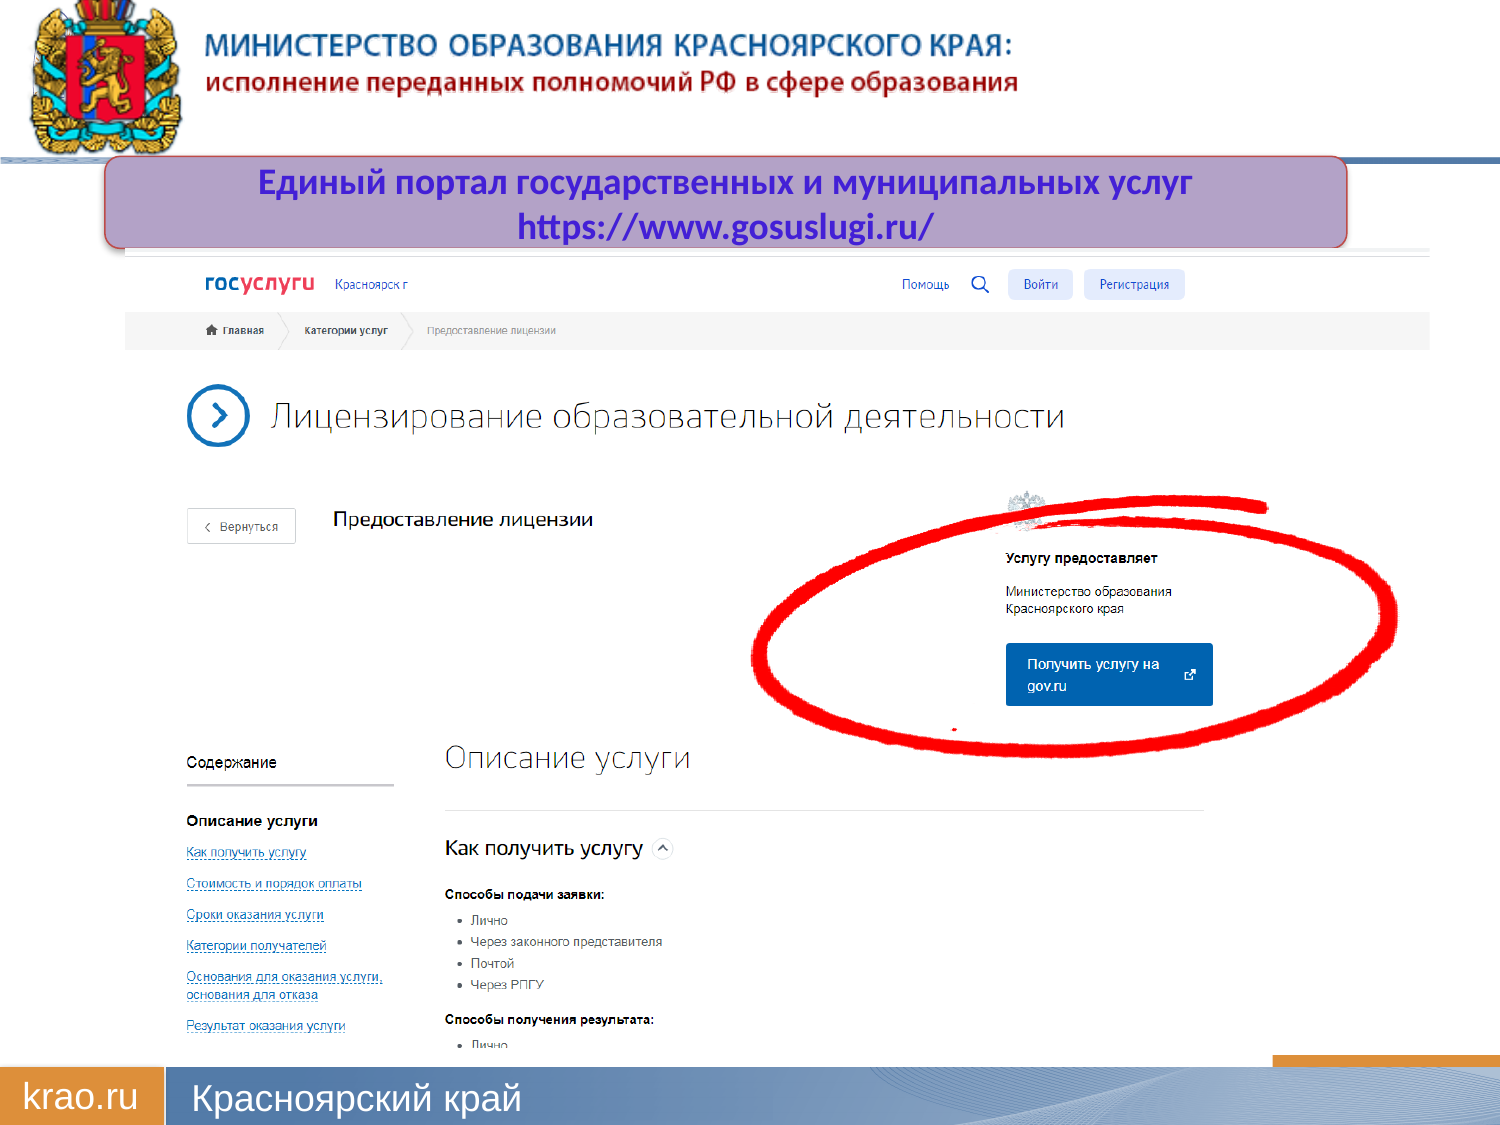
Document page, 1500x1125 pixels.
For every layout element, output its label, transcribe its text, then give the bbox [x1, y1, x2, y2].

picture [124, 248, 1442, 1048]
picture [204, 31, 1034, 142]
text_box Единый портал государственных и муниципальных услуг https://www.gosuslugi.ru/ [104, 155, 1348, 250]
picture [26, 0, 186, 157]
